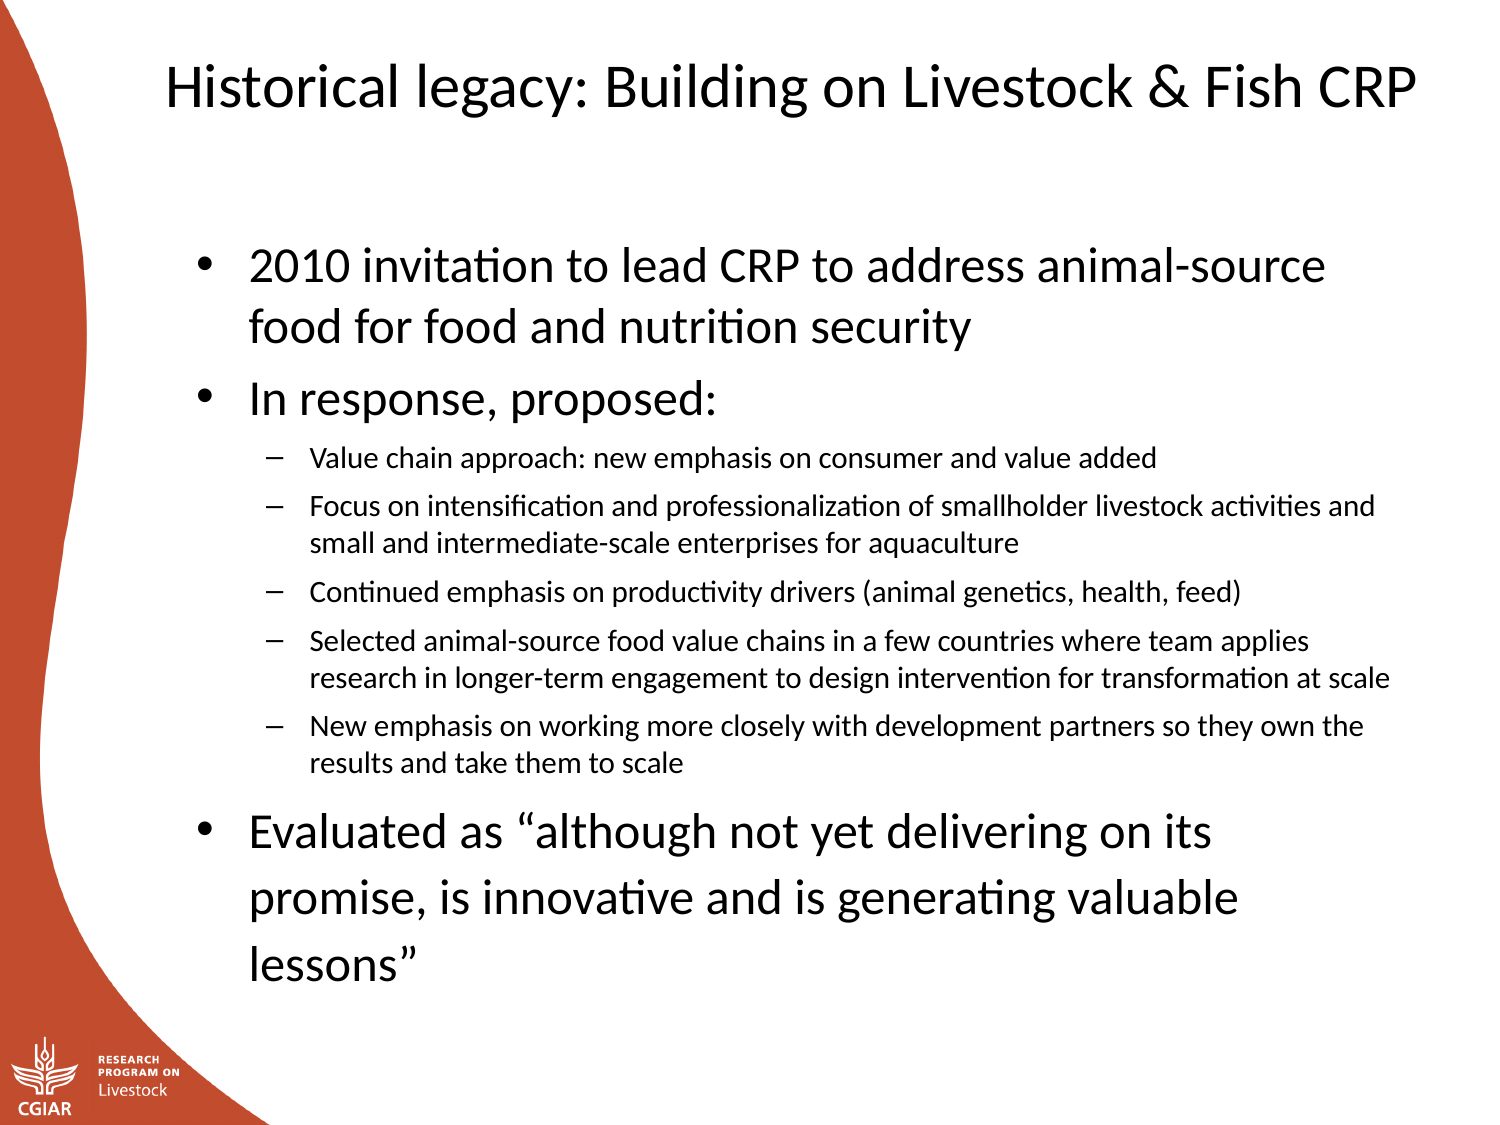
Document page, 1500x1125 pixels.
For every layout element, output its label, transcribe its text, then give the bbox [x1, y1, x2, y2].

list Historical legacy: Building on Livestock & Fish CRP [150, 37, 1438, 225]
list 2010 invitation to lead CRP to address animal-source food for food and nutrition security In response, proposed: Value chain approach: new emphasis on consumer and value added Focus on intensification and professionalization of smallholder livestock activities and small and intermediate-scale enterprises for aquaculture Continued emphasis on productivity drivers (animal genetics, health, feed) Selected animal-source food value chains in a few countries where team applies research in longer-term engagement to design intervention for transformation at scale New emphasis on working more closely with development partners so they own the results and take them to scale Evaluated as “although not yet delivering on its promise, is innovative and is generating valuable lessons” [181, 224, 1407, 1038]
picture [0, 0, 270, 1125]
